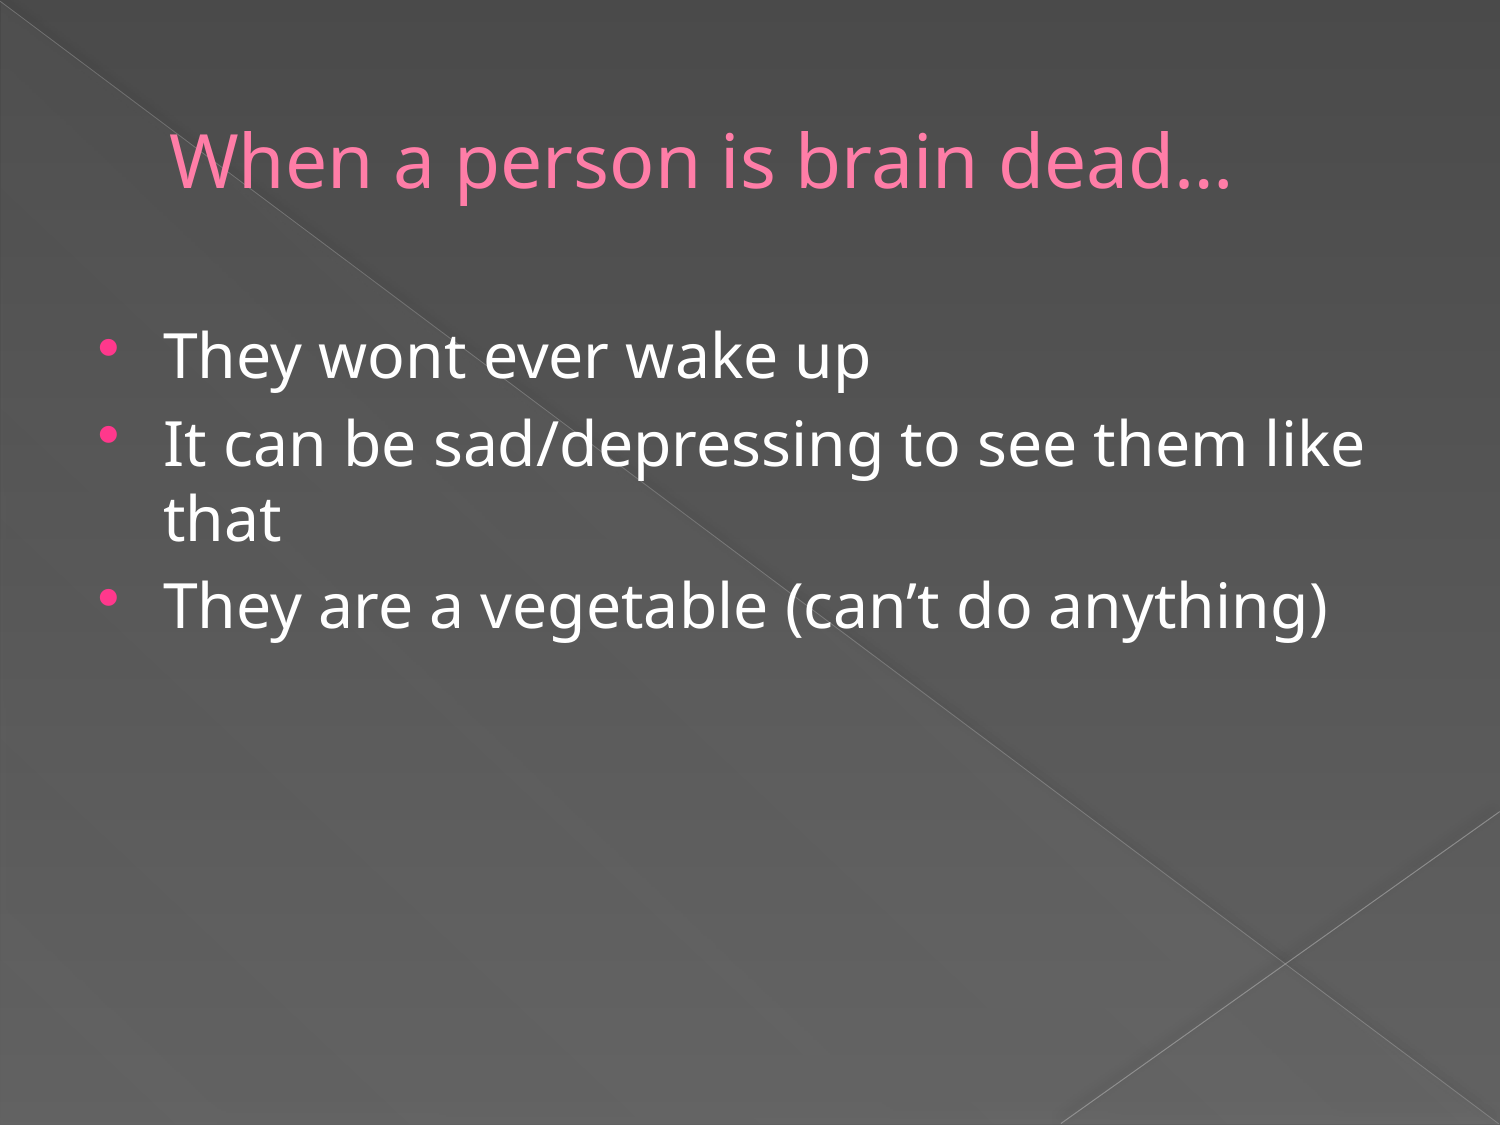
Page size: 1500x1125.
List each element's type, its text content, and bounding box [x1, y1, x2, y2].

list They wont ever wake up It can be sad/depressing to see them like that They are a vegetable (can’t do anything) [75, 308, 1425, 1059]
title When a person is brain dead… [75, 43, 1425, 274]
